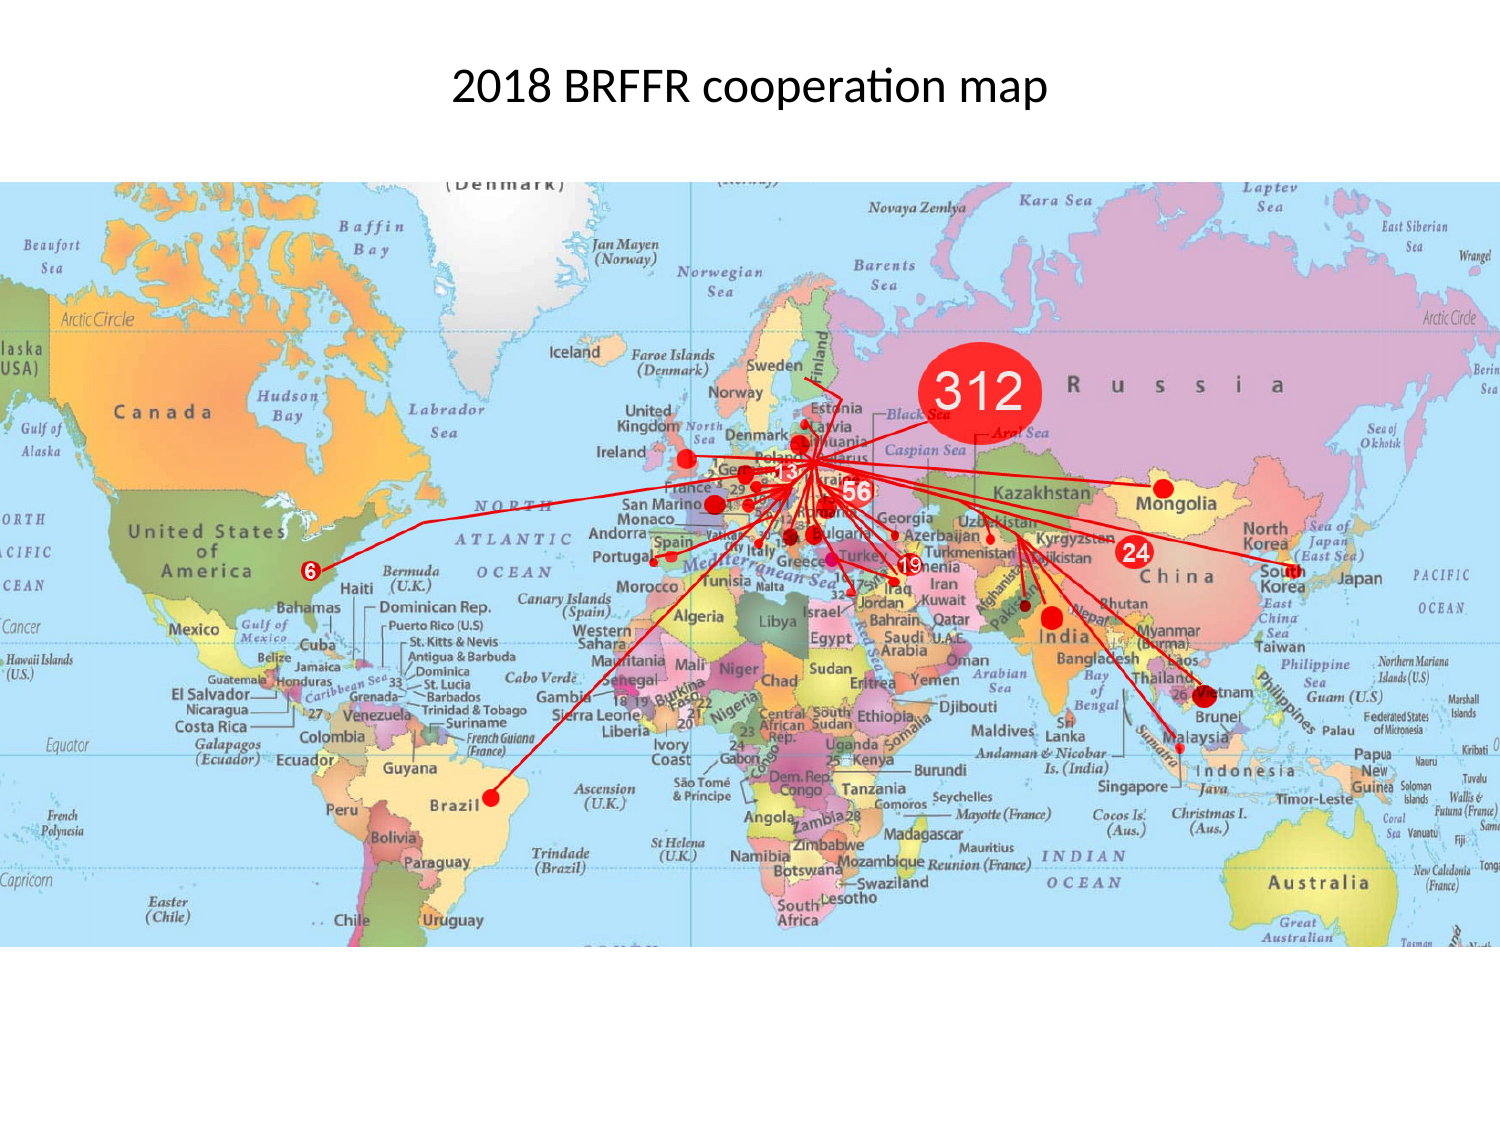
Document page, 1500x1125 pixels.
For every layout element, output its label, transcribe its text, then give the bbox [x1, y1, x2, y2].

text_box 2018 BRFFR cooperation map [436, 45, 1064, 121]
picture [0, 178, 1500, 947]
